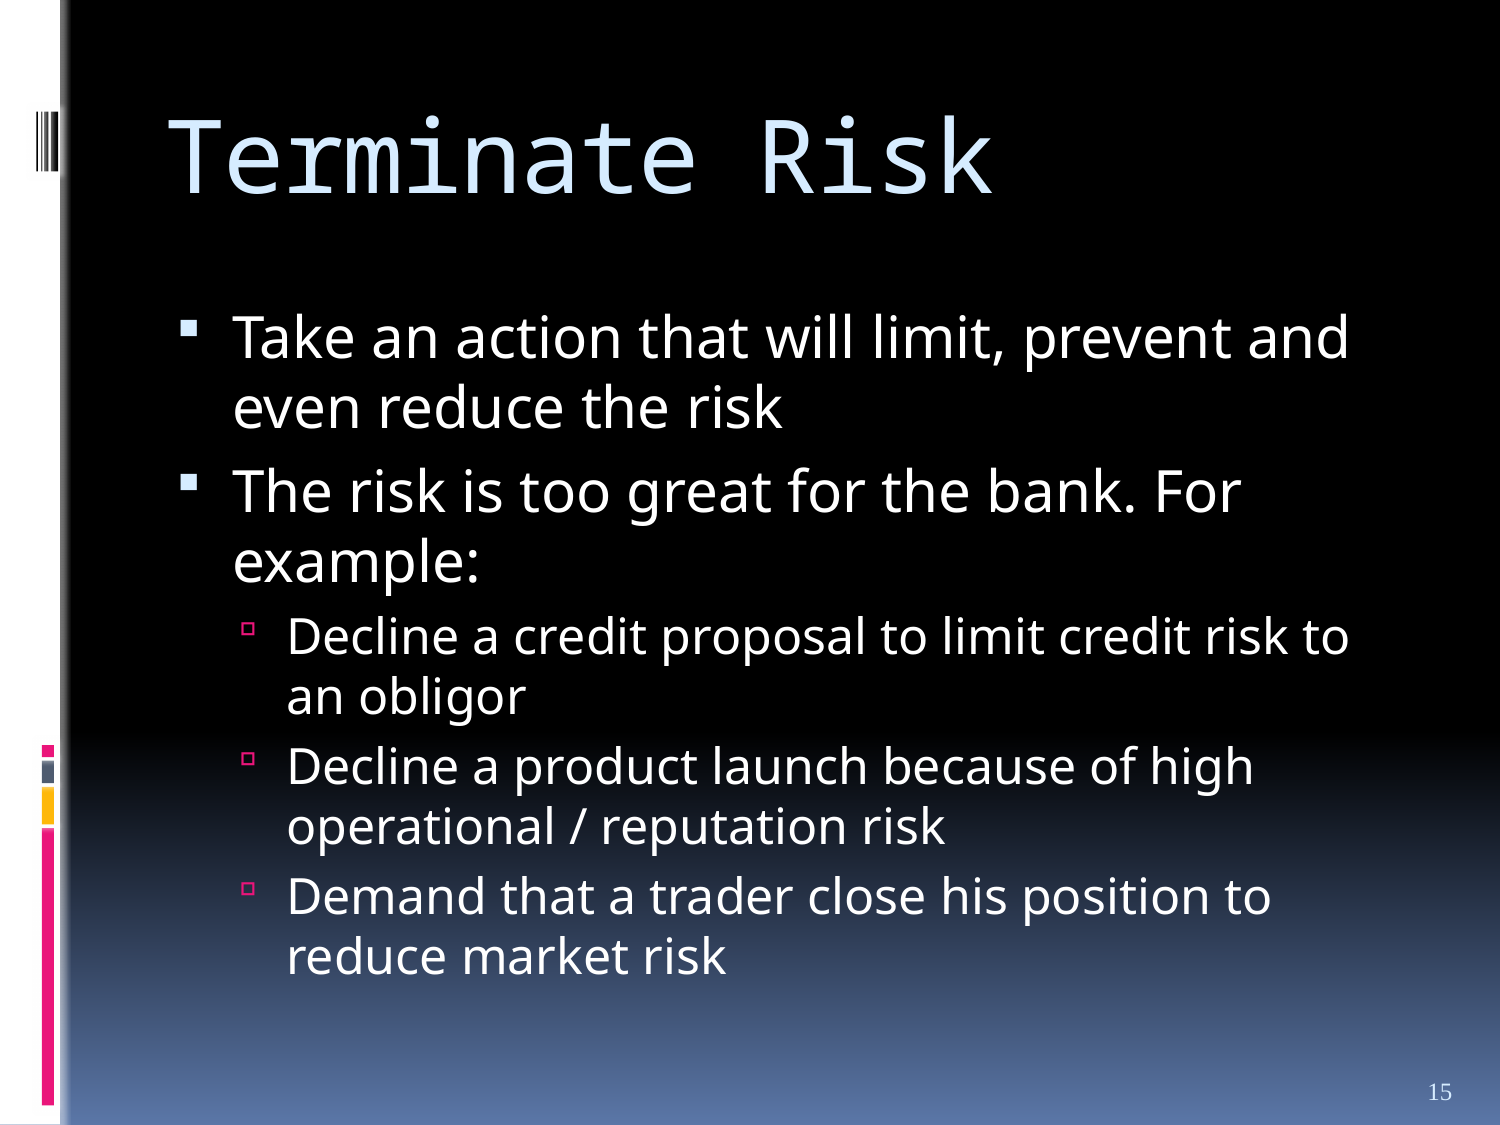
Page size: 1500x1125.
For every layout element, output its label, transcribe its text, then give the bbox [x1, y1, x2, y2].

title Terminate Risk [150, 83, 1425, 234]
slide_number 15 [1412, 1052, 1488, 1113]
list Take an action that will limit, prevent and even reduce the risk The risk is too great for the bank. For example: Decline a credit proposal to limit credit risk to an obligor Decline a product launch because of high operational / reputation risk Demand that a trader close his position to reduce market risk [150, 292, 1425, 1043]
